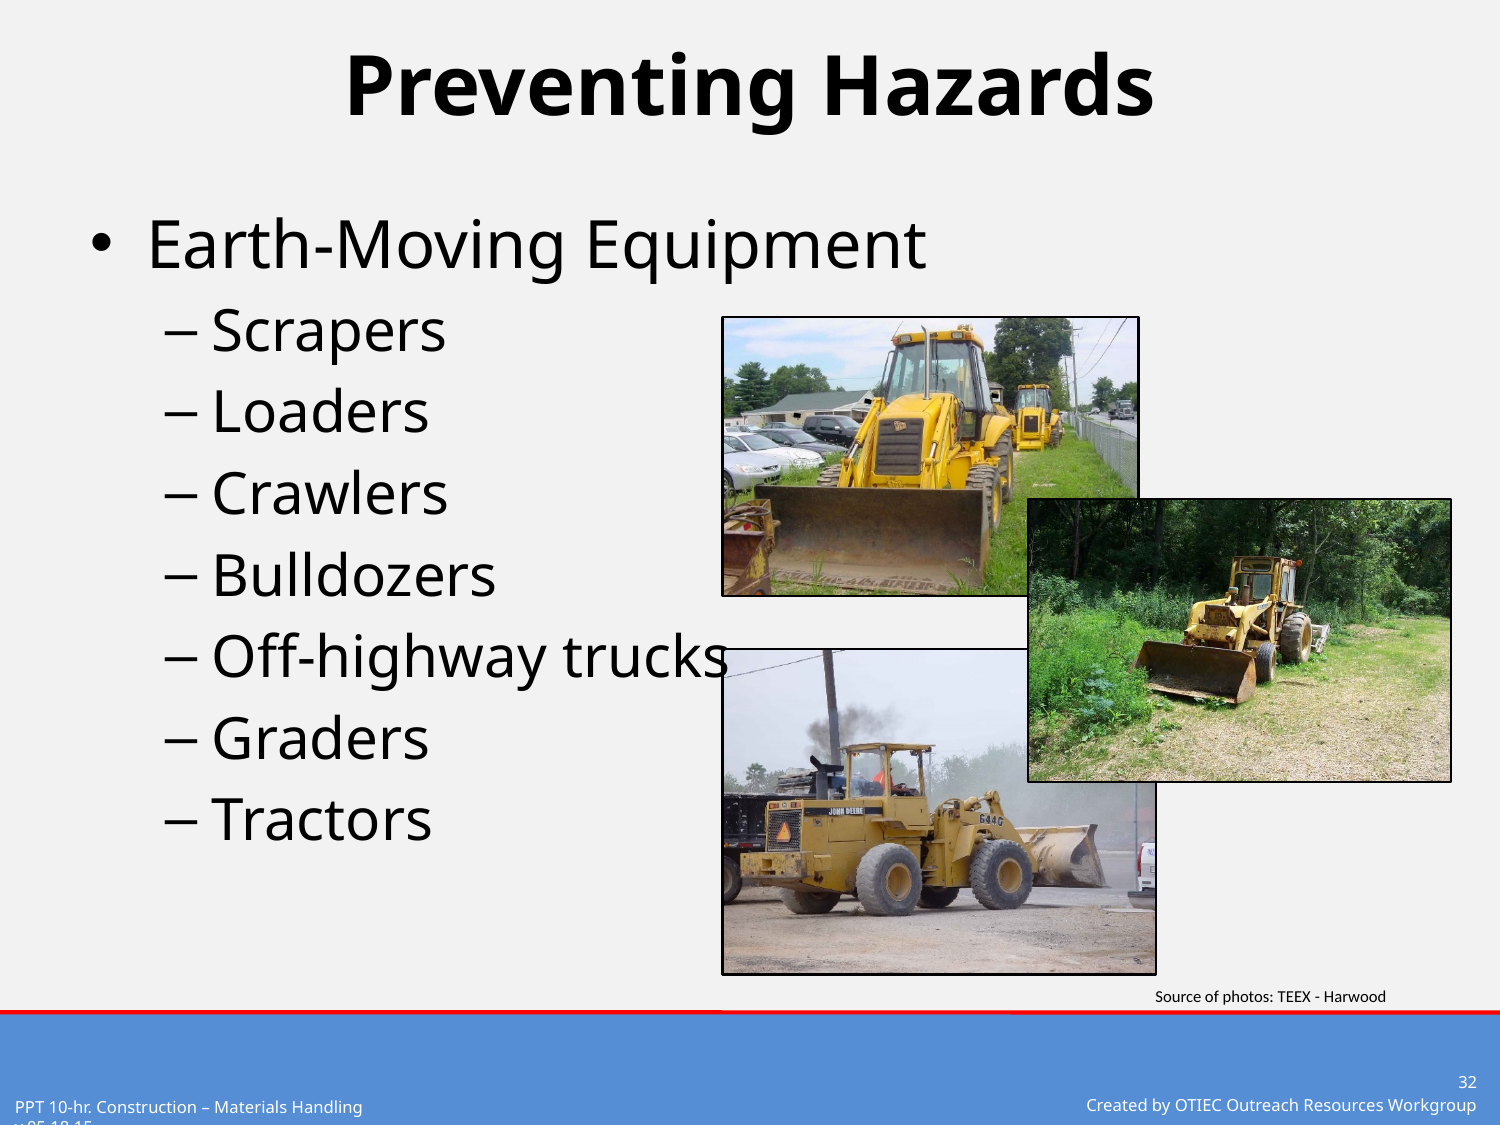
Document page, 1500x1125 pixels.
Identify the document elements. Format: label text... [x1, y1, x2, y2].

title Preventing Hazards [75, 24, 1425, 193]
picture [723, 317, 1451, 974]
list Earth-Moving Equipment Scrapers Loaders Crawlers Bulldozers Off-highway trucks Graders Tractors [75, 193, 1450, 950]
text_box Source of photos: TEEX - Harwood [1137, 978, 1405, 1014]
